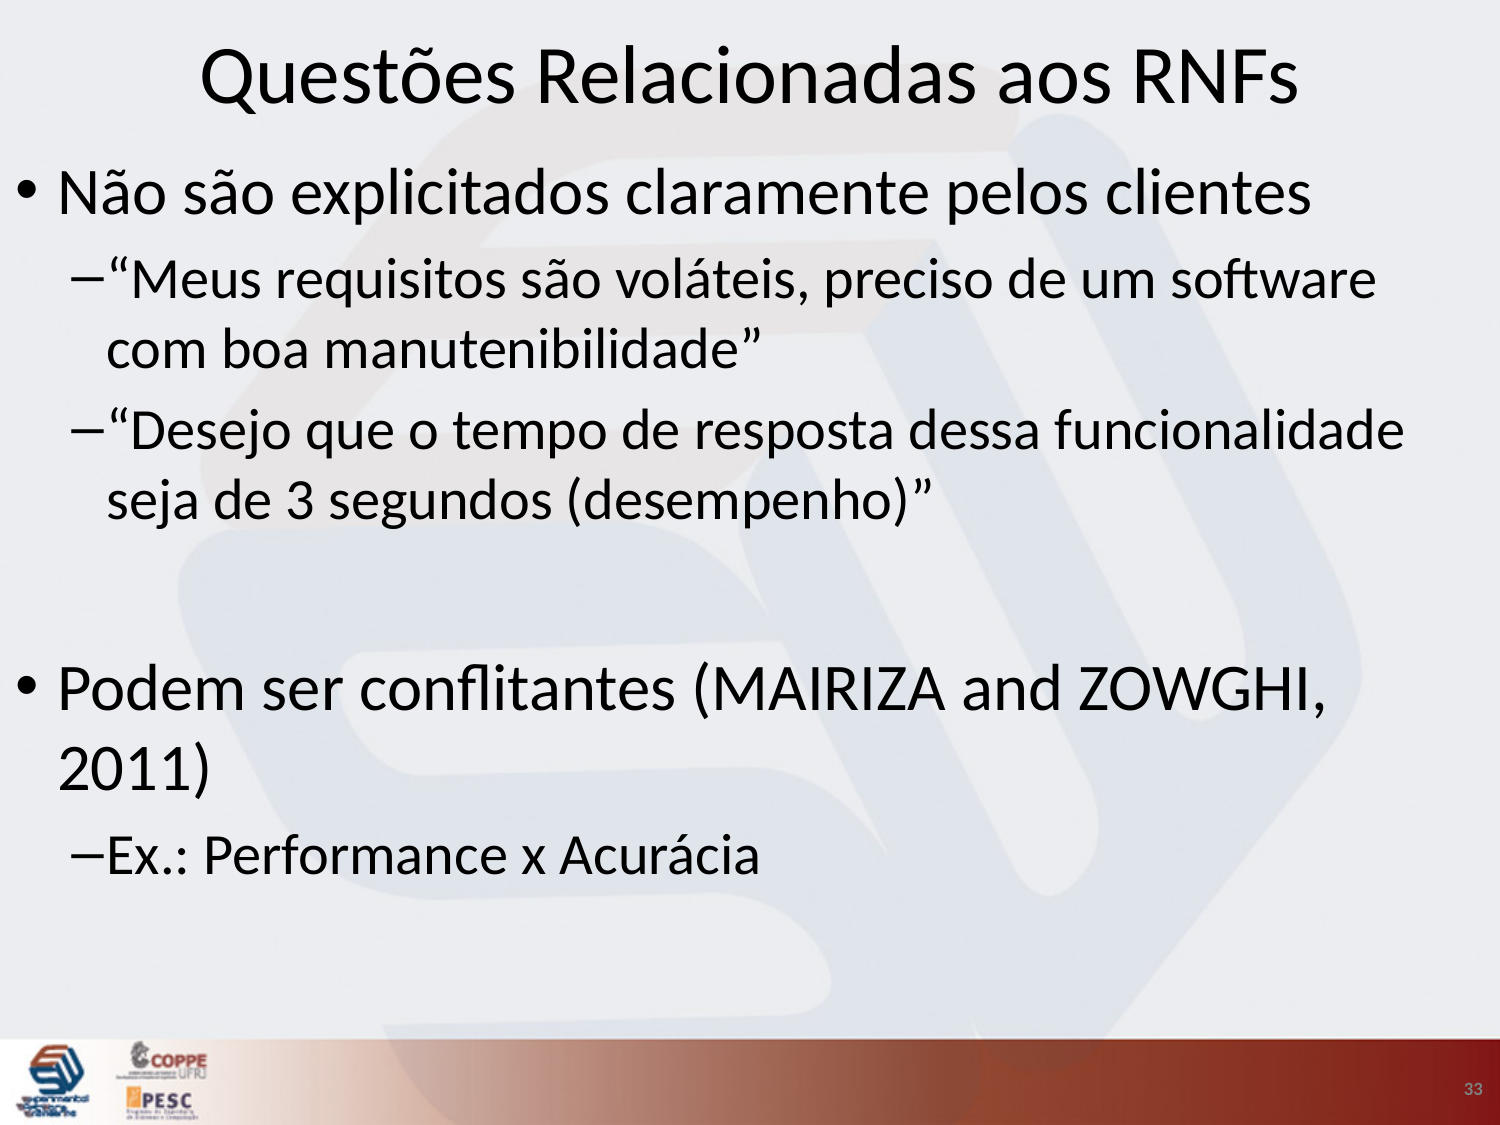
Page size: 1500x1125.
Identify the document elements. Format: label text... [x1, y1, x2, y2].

picture [0, 1038, 1500, 1125]
list Não são explicitados claramente pelos clientes “Meus requisitos são voláteis, preciso de um software com boa manutenibilidade” “Desejo que o tempo de resposta dessa funcionalidade seja de 3 segundos (desempenho)” Podem ser conflitantes (MAIRIZA and ZOWGHI, 2011) Ex.: Performance x Acurácia [0, 141, 1500, 1038]
title Questões Relacionadas aos RNFs [0, 0, 1500, 141]
